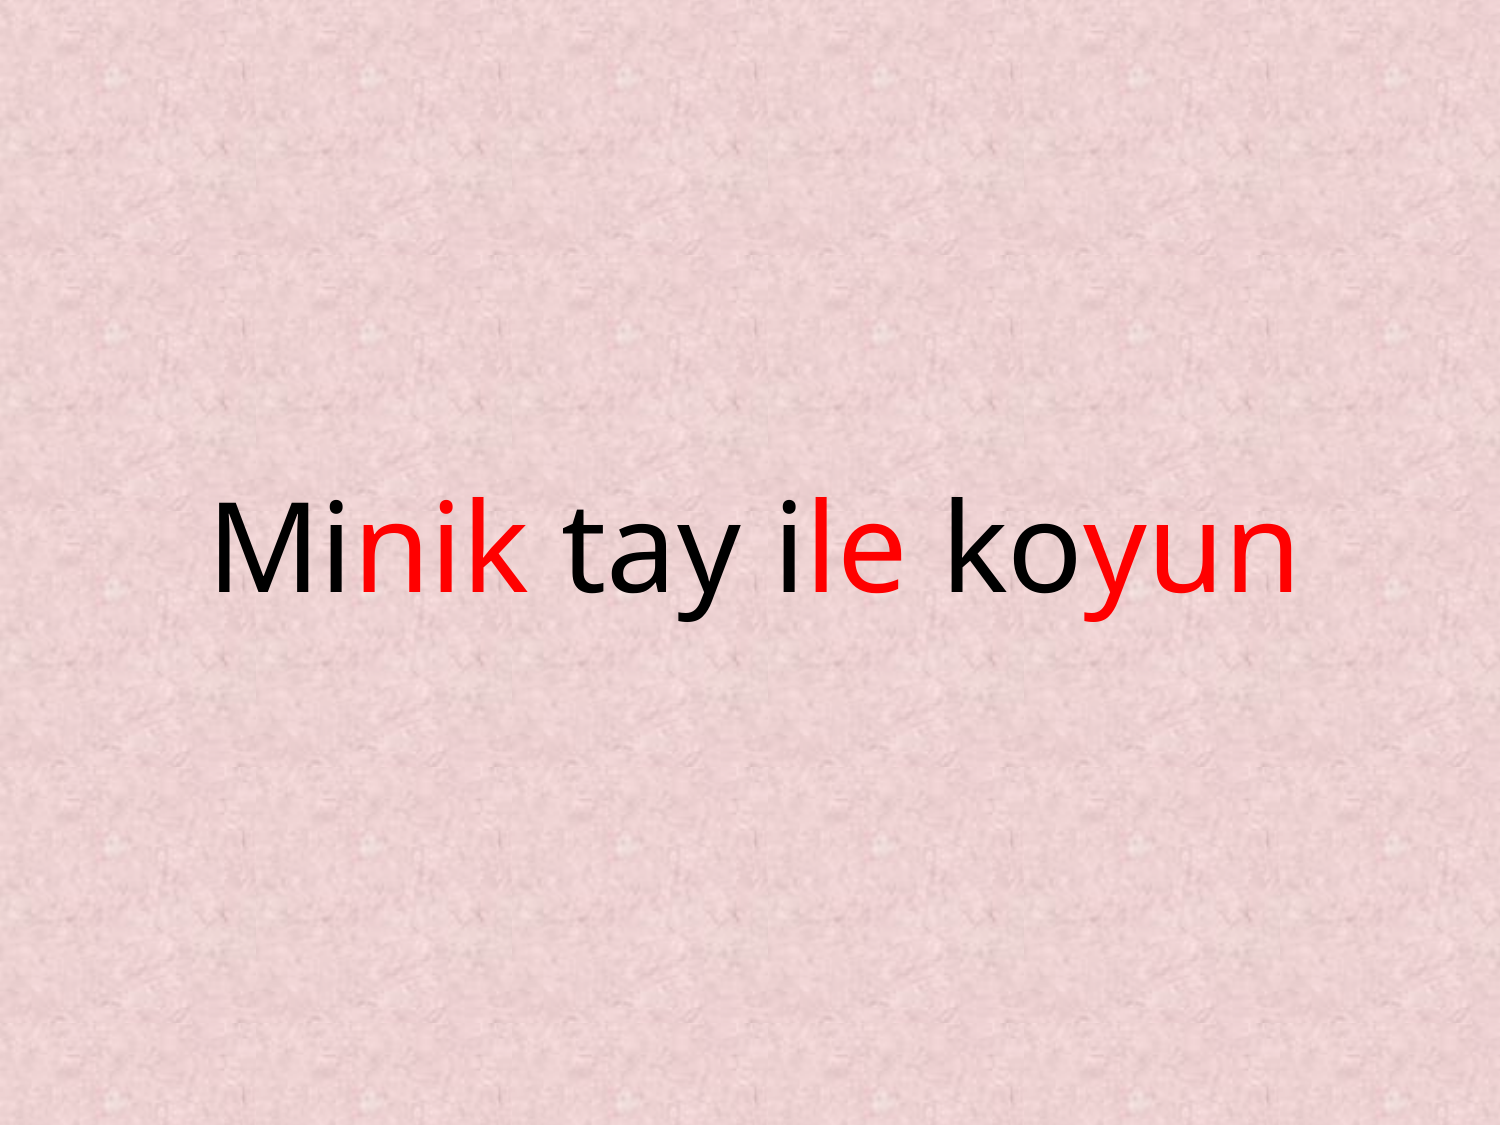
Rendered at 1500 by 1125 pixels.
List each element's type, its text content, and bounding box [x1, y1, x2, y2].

title Minik tay ile koyun [117, 421, 1393, 663]
